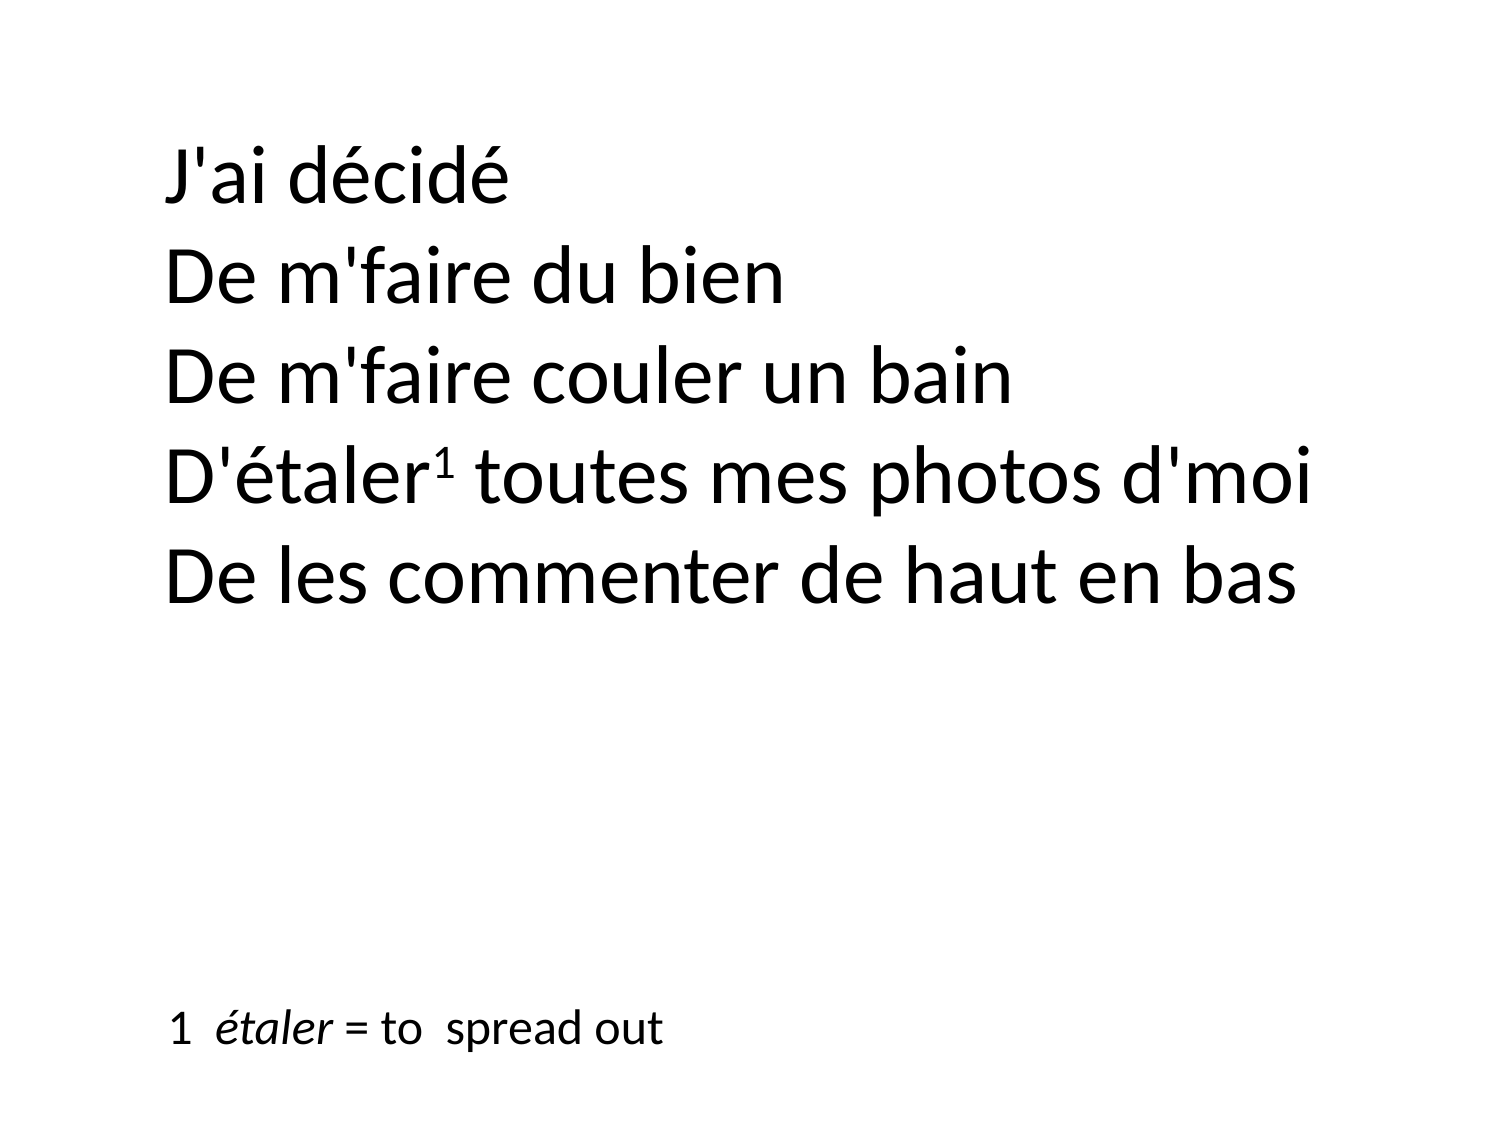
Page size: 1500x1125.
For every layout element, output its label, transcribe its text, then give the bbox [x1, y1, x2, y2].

text_box 1 étaler = to spread out [152, 987, 679, 1063]
text_box J'ai décidé De m'faire du bien De m'faire couler un bain D'étaler1 toutes mes photos d'moi De les commenter de haut en bas [149, 112, 1500, 828]
